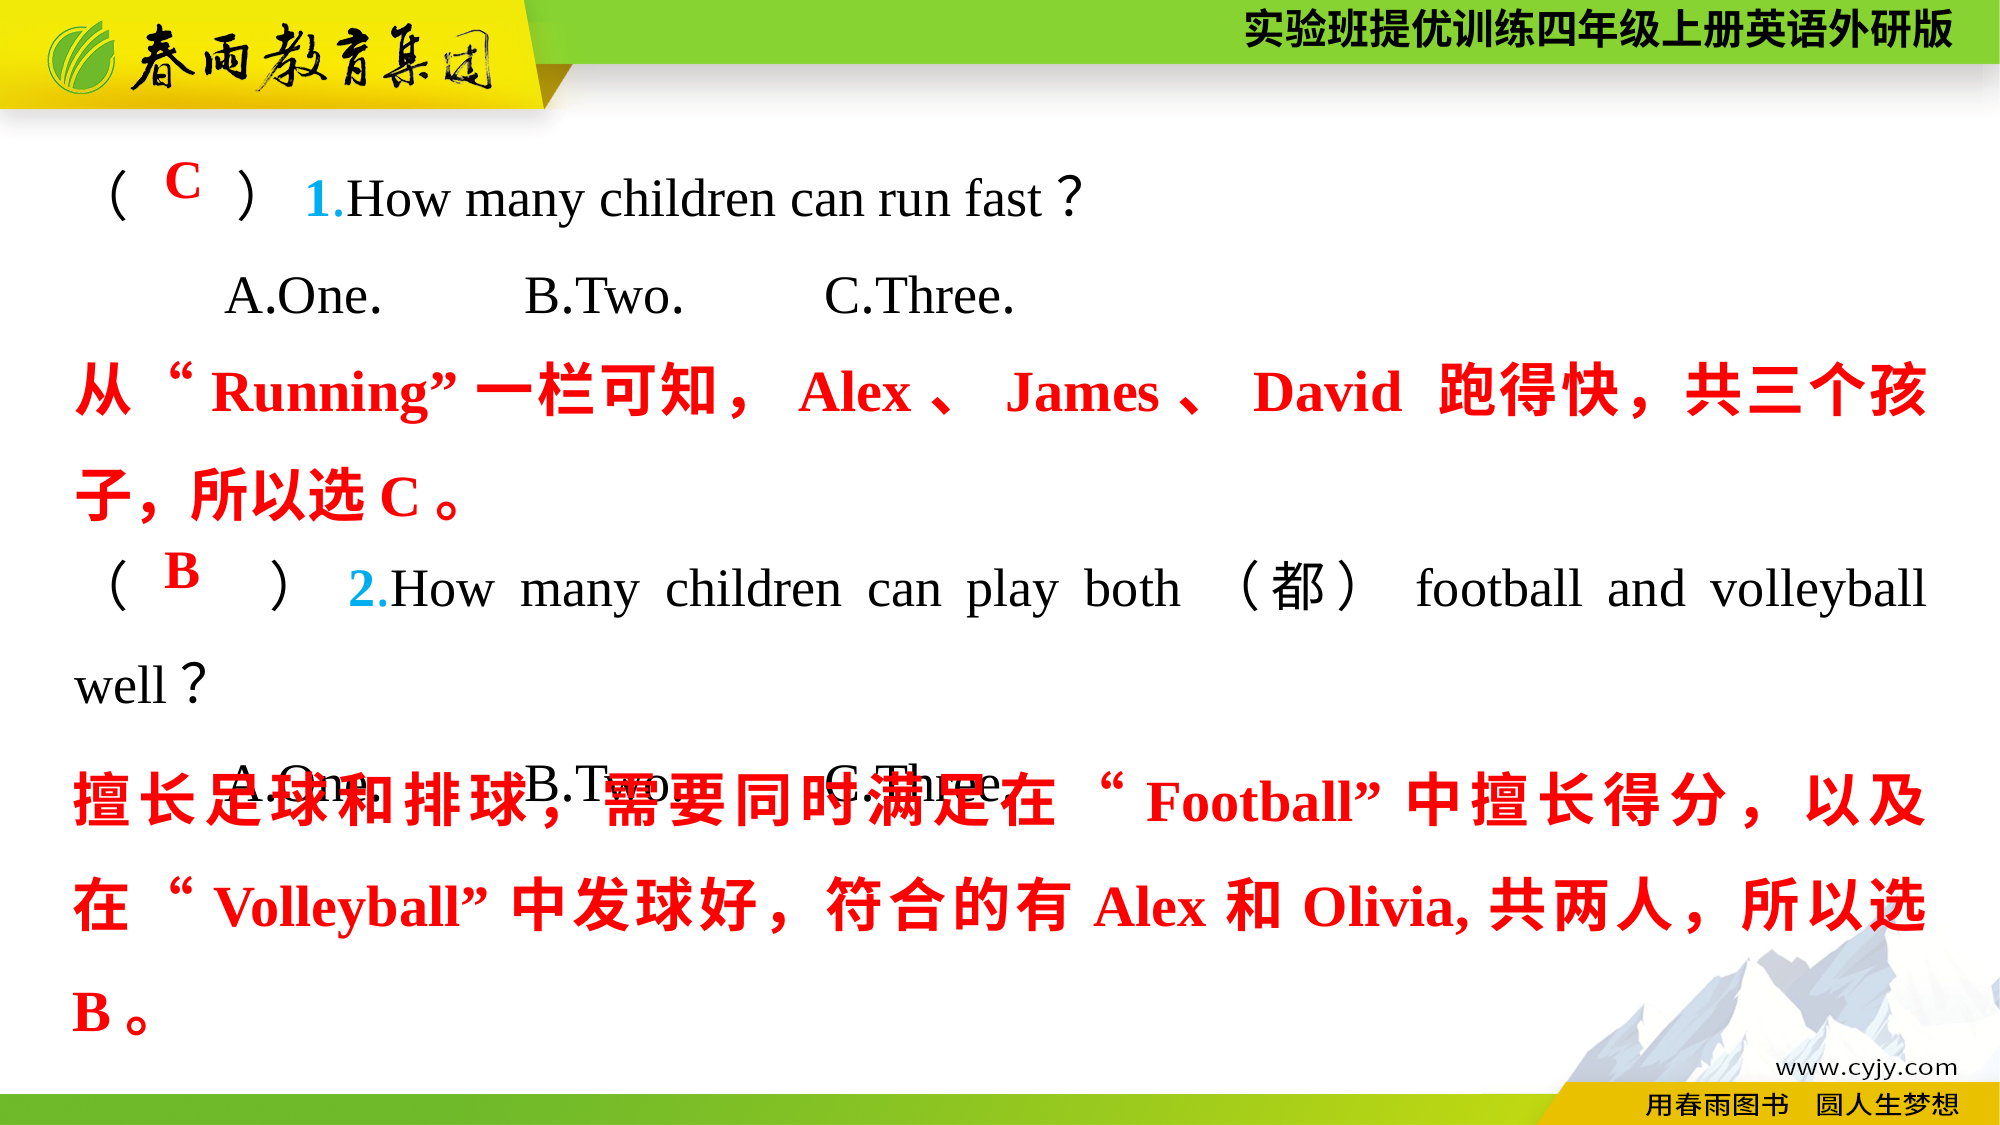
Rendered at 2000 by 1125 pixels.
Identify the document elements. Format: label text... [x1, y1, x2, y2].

picture [0, 0, 2000, 1125]
text_box C [149, 137, 233, 217]
list （ ）1.How many children can run fast？ A.One. B.Two. C.Three. （ ）2.How many children can play both（都）football and volleyball well？ A.One. B.Two. C.Three. [59, 122, 1944, 310]
list （ ）1.How many children can run fast？ A.One. B.Two. C.Three. （ ）2.How many children can play both（都）football and volleyball well？ A.One. B.Two. C.Three. [59, 536, 1944, 827]
text_box 从“Running”一栏可知，Alex、James、David 跑得快，共三个孩子，所以选C。 [59, 310, 1944, 536]
text_box B [149, 536, 230, 608]
text_box 擅长足球和排球，需要同时满足在“Football”中擅长得分，以及在“Volleyball”中发球好，符合的有Alex和Olivia,共两人，所以选 B。 [57, 720, 1942, 1051]
